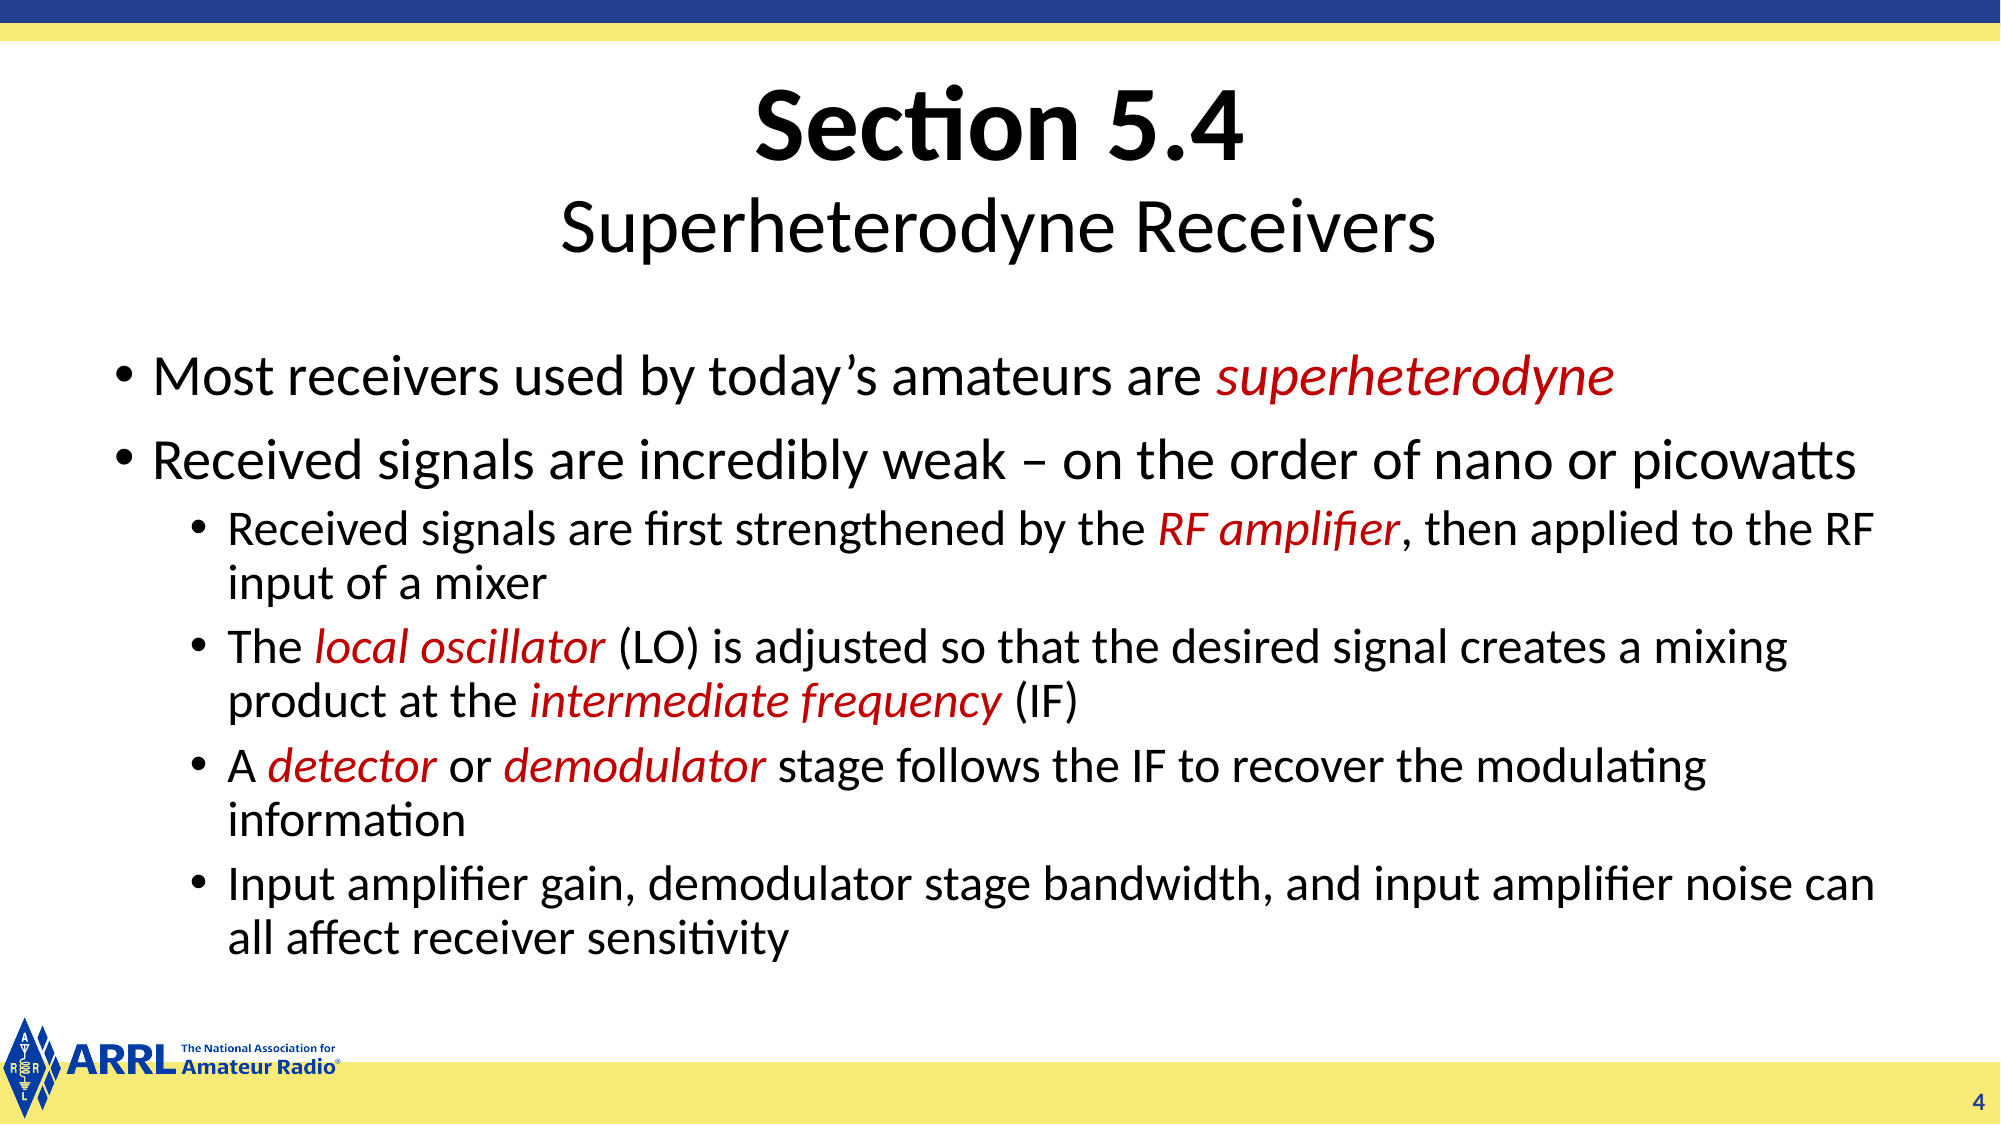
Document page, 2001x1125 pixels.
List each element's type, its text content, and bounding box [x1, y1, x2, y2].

list Most receivers used by today’s amateurs are superheterodyne Received signals are incredibly weak – on the order of nano or picowatts Received signals are first strengthened by the RF amplifier, then applied to the RF input of a mixer The local oscillator (LO) is adjusted so that the desired signal creates a mixing product at the intermediate frequency (IF) A detector or demodulator stage follows the IF to recover the modulating information Input amplifier gain, demodulator stage bandwidth, and input amplifier noise can all affect receiver sensitivity [99, 337, 1900, 1075]
title Section 5.4 Superheterodyne Receivers [137, 59, 1863, 278]
picture [1, 1015, 342, 1121]
